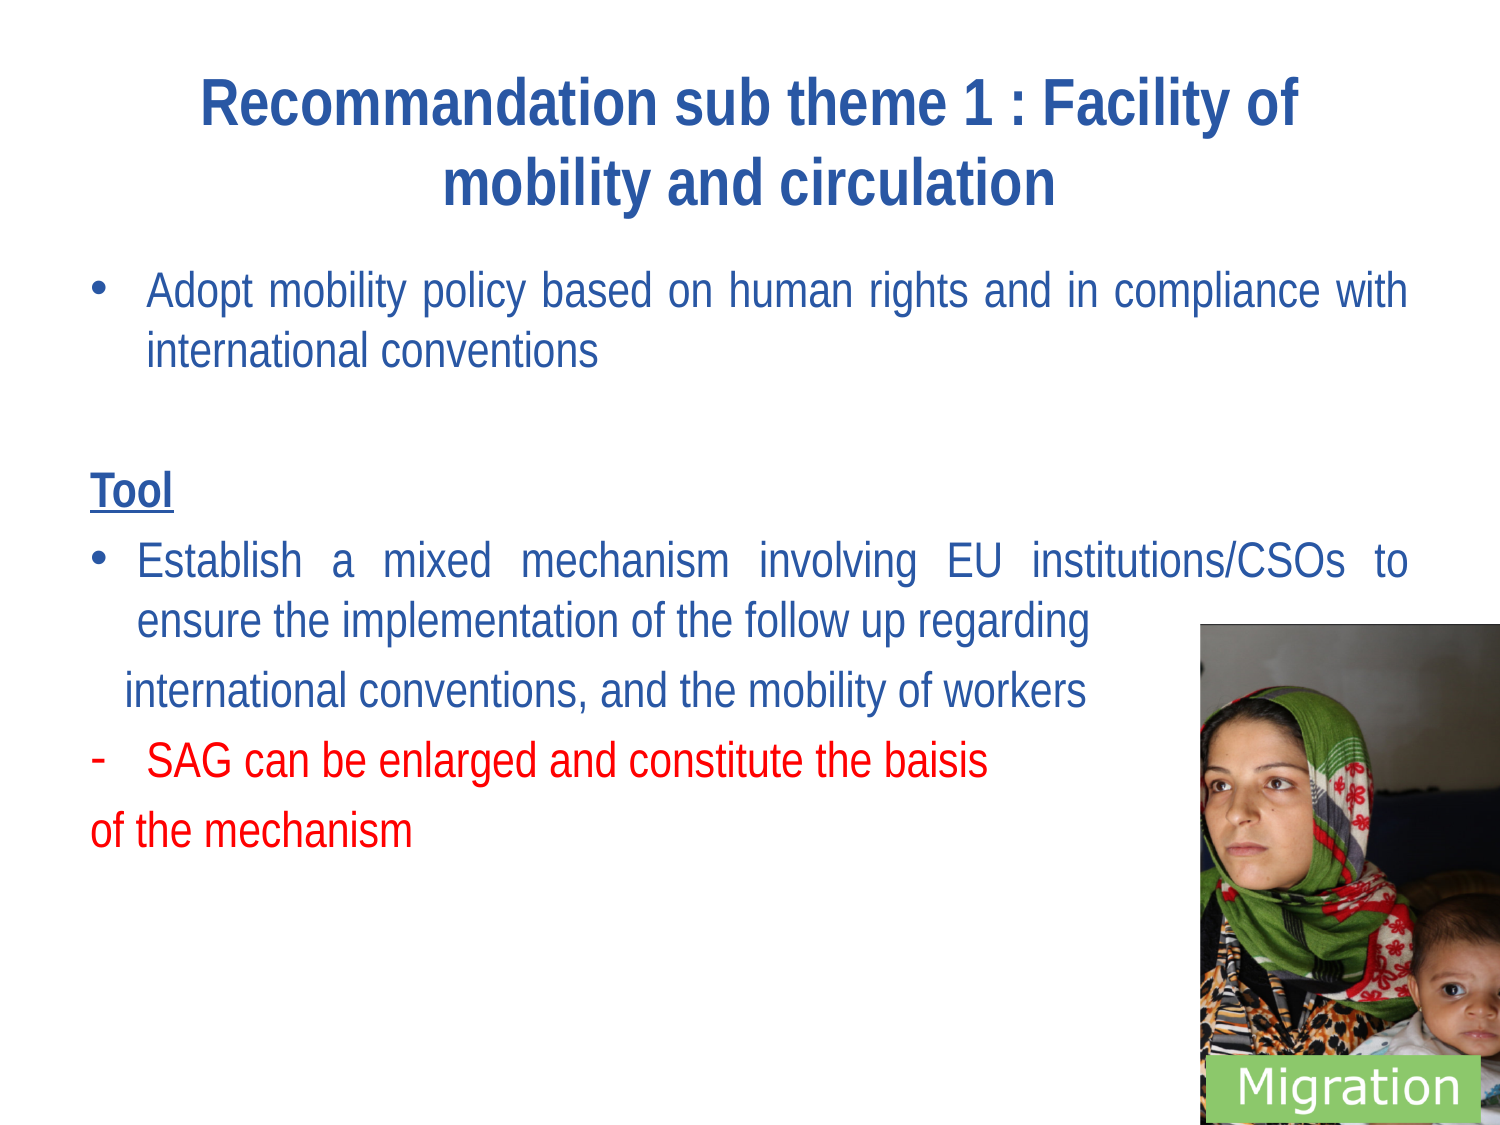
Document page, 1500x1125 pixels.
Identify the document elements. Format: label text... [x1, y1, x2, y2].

title Recommandation sub theme 1 : Facility of mobility and circulation [75, 45, 1425, 233]
picture [1199, 624, 1500, 1125]
list Adopt mobility policy based on human rights and in compliance with international conventions Tool Establish a mixed mechanism involving EU institutions/CSOs to ensure the implementation of the follow up regarding international conventions, and the mobility of workers SAG can be enlarged and constitute the baisis of the mechanism [75, 249, 1425, 993]
